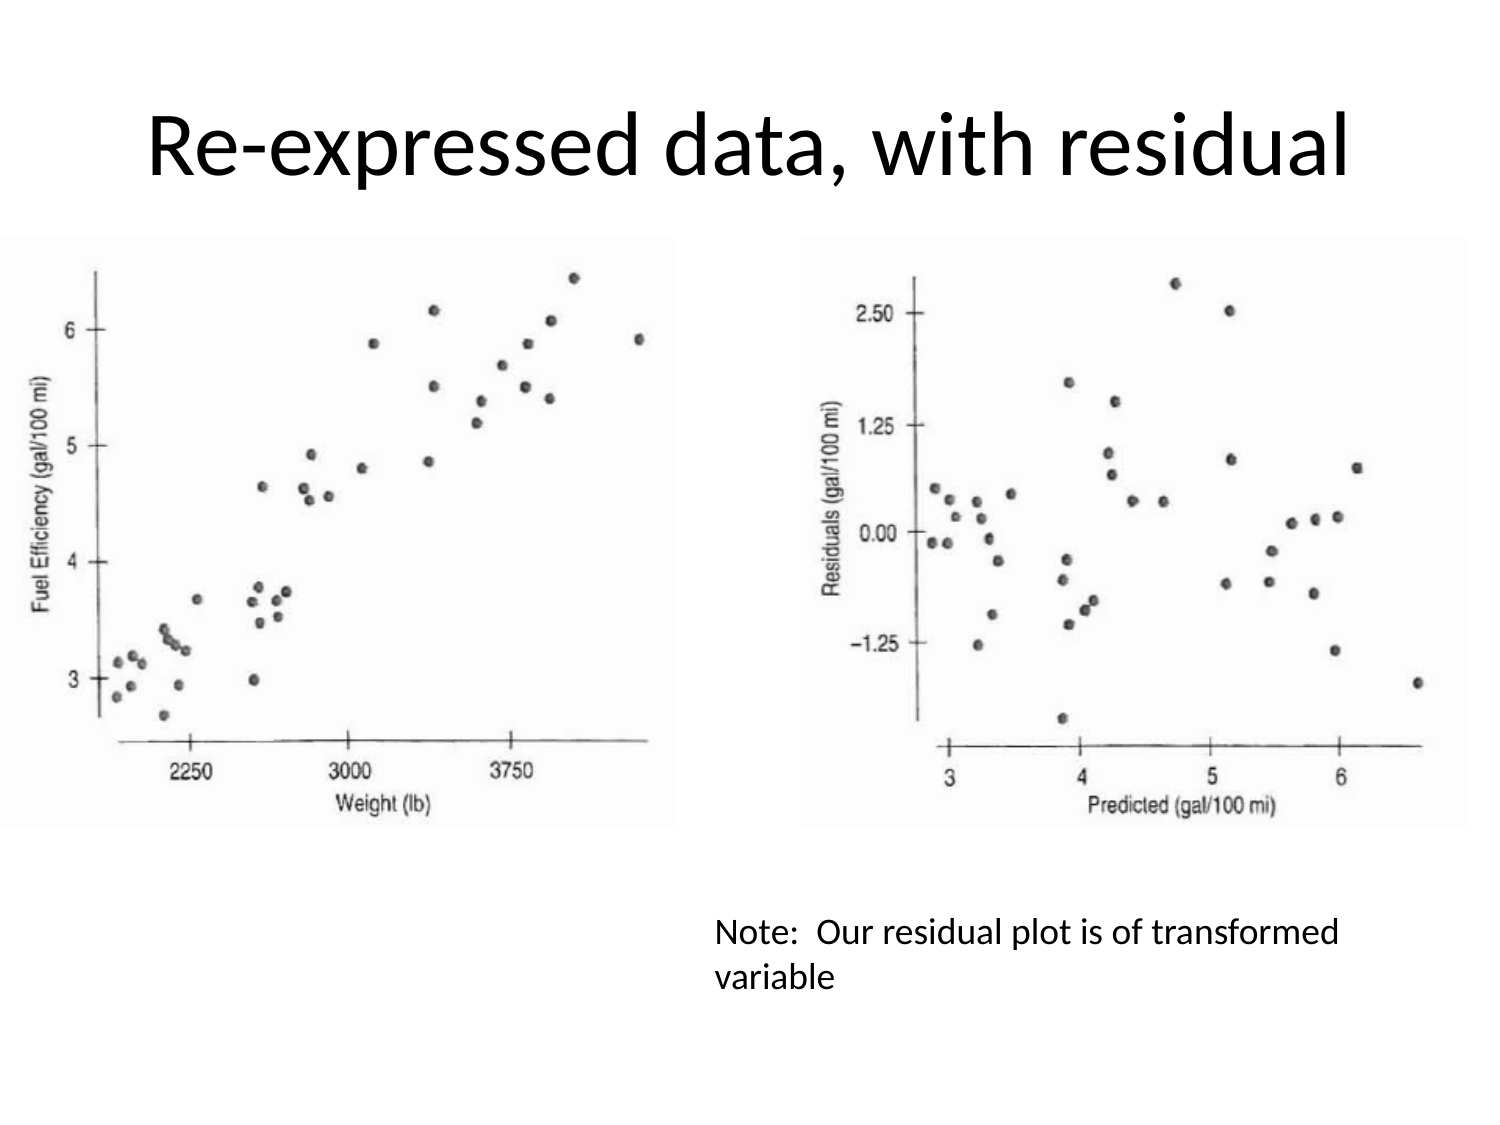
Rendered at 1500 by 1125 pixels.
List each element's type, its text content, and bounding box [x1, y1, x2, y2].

title Re-expressed data, with residual [75, 45, 1425, 233]
text_box Note: Our residual plot is of transformed variable [699, 899, 1388, 1005]
picture [799, 237, 1466, 829]
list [0, 237, 674, 829]
